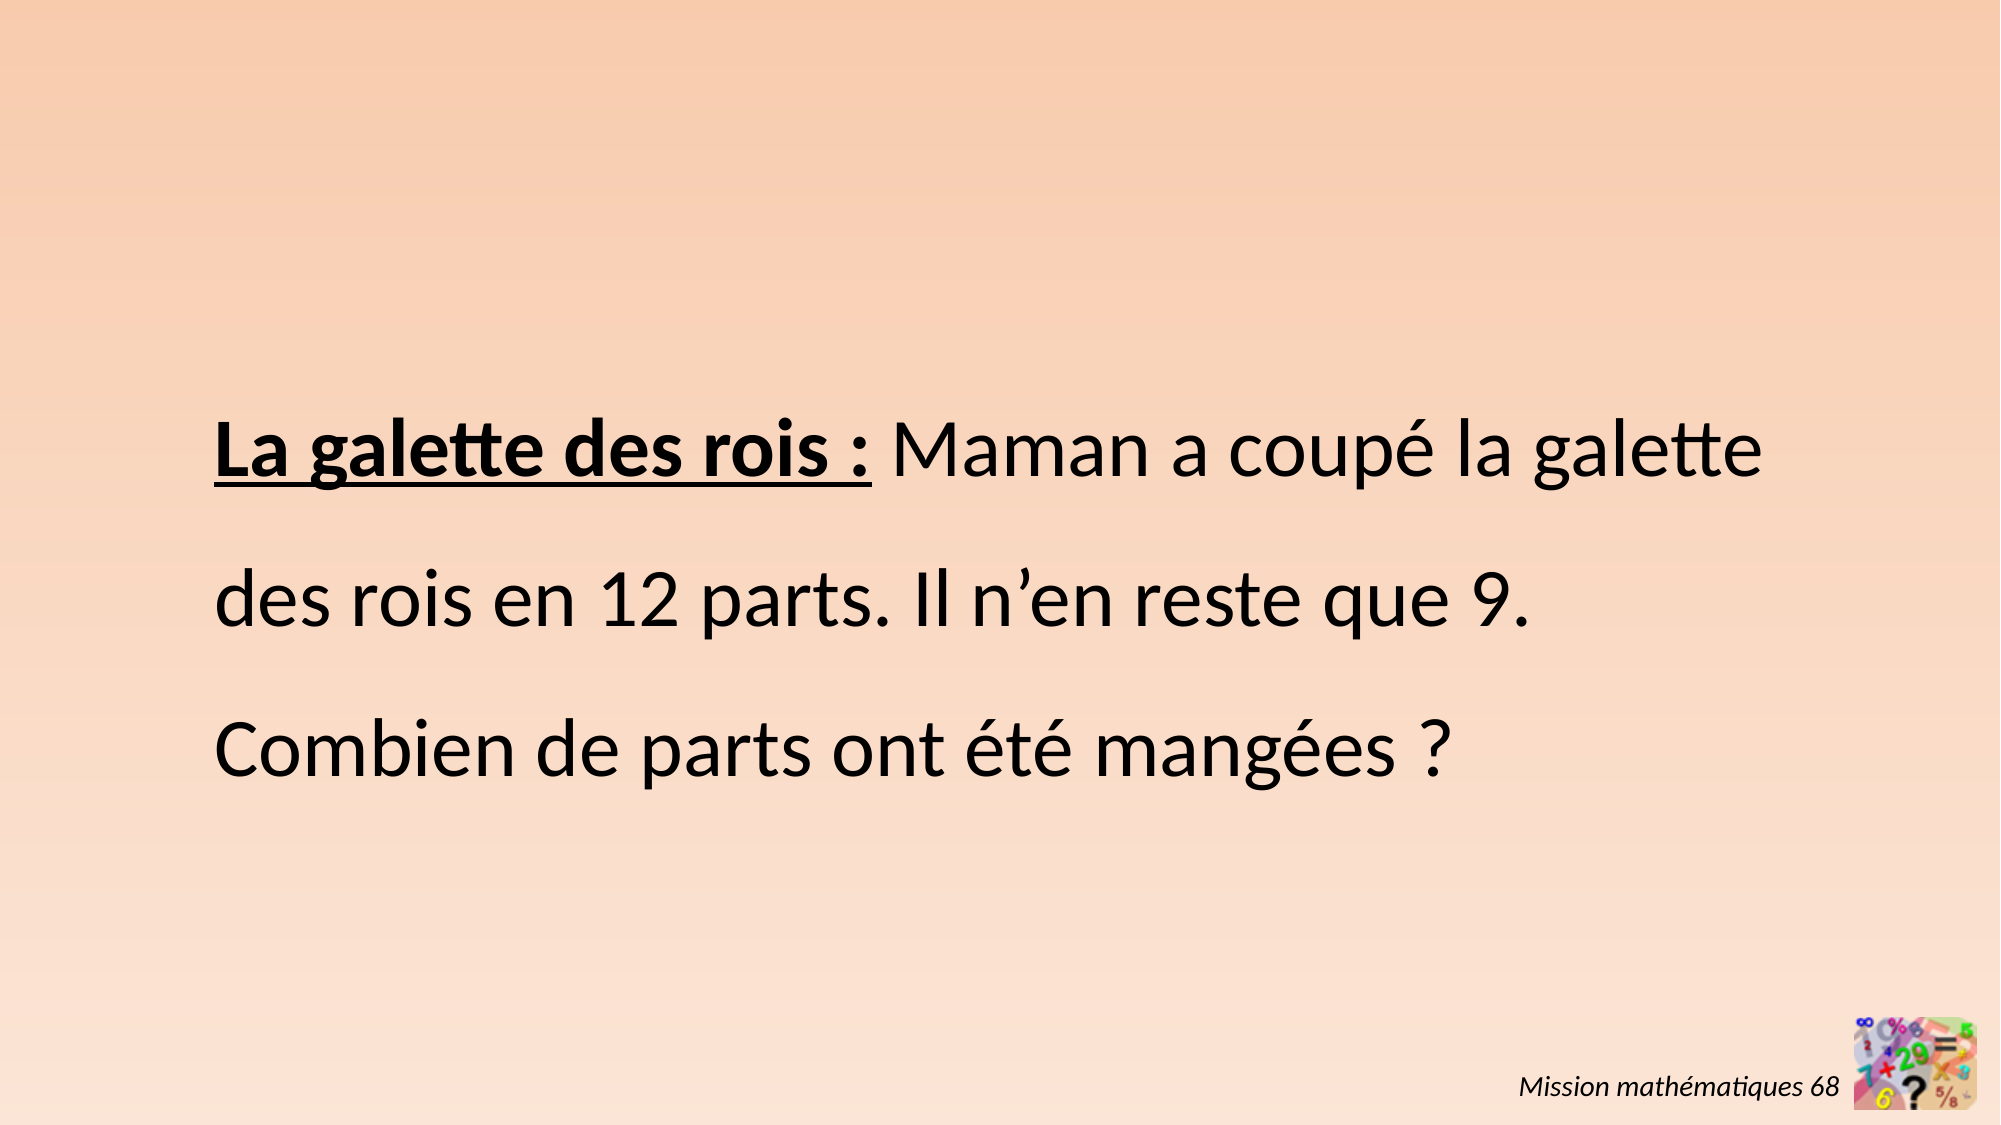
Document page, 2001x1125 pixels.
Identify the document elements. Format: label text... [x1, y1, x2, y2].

text_box Mission mathématiques 68 [1501, 1059, 1854, 1110]
picture [1854, 1017, 1977, 1110]
text_box La galette des rois : Maman a coupé la galette des rois en 12 parts. Il n’en reste que 9. Combien de parts ont été mangées ? [199, 335, 1801, 801]
